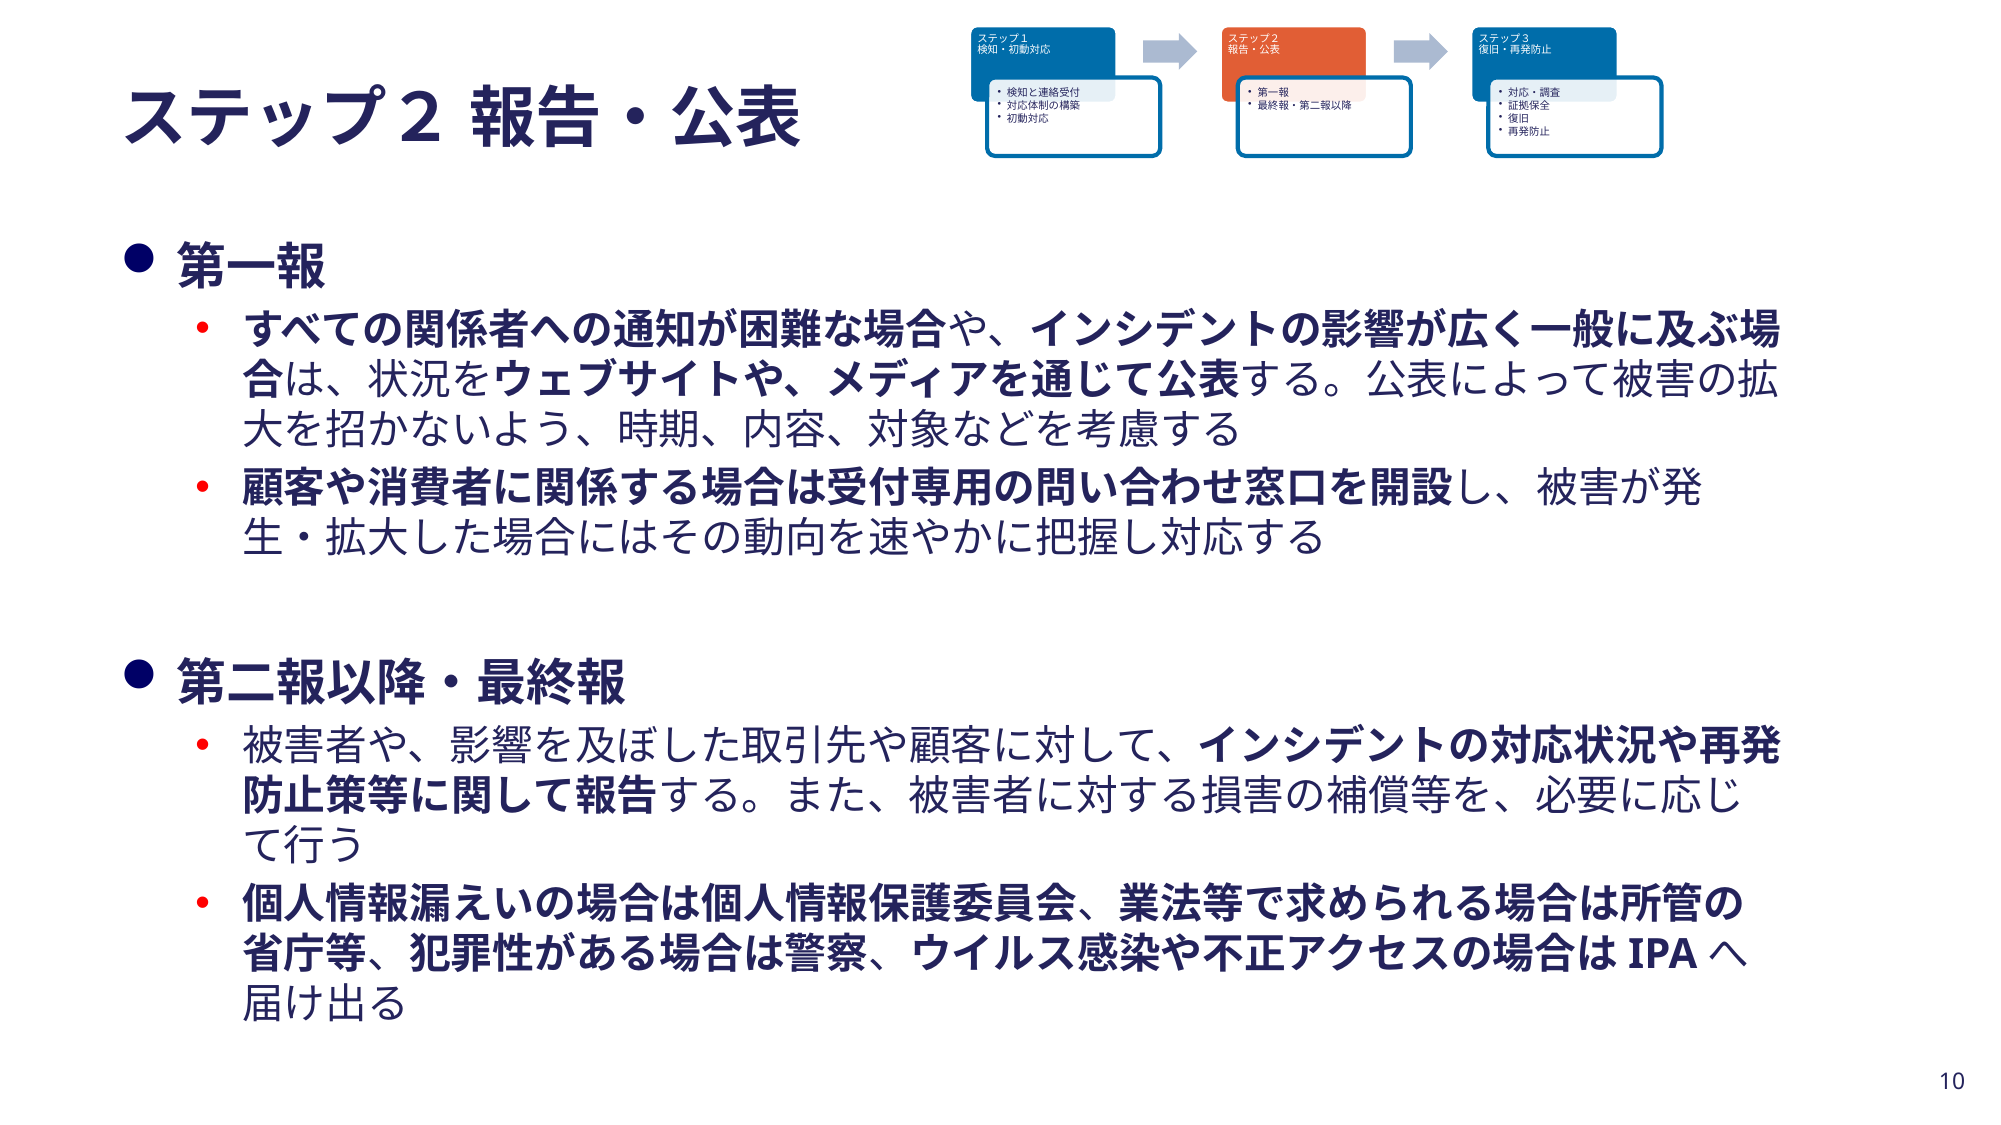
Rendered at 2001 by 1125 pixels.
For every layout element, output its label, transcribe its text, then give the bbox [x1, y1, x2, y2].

slide_number 10 [1513, 1058, 1981, 1107]
list 第一報 すべての関係者への通知が困難な場合や、インシデントの影響が広く一般に及ぶ場合は、状況をウェブサイトや、メディアを通じて公表する。公表によって被害の拡大を招かないよう、時期、内容、対象などを考慮する 顧客や消費者に関係する場合は受付専用の問い合わせ窓口を開設し、被害が発生・拡大した場合にはその動向を速やかに把握し対応する 第二報以降・最終報 被害者や、影響を及ぼした取引先や顧客に対して、インシデントの対応状況や再発防止策等に関して報告する。また、被害者に対する損害の補償等を、必要に応じて行う 個人情報漏えいの場合は個人情報保護委員会、業法等で求められる場合は所管の省庁等、犯罪性がある場合は警察、ウイルス感染や不正アクセスの場合はIPAへ届け出る [105, 226, 1800, 1006]
title ステップ２ 報告・公表 [105, 51, 1428, 163]
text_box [968, 51, 1663, 131]
